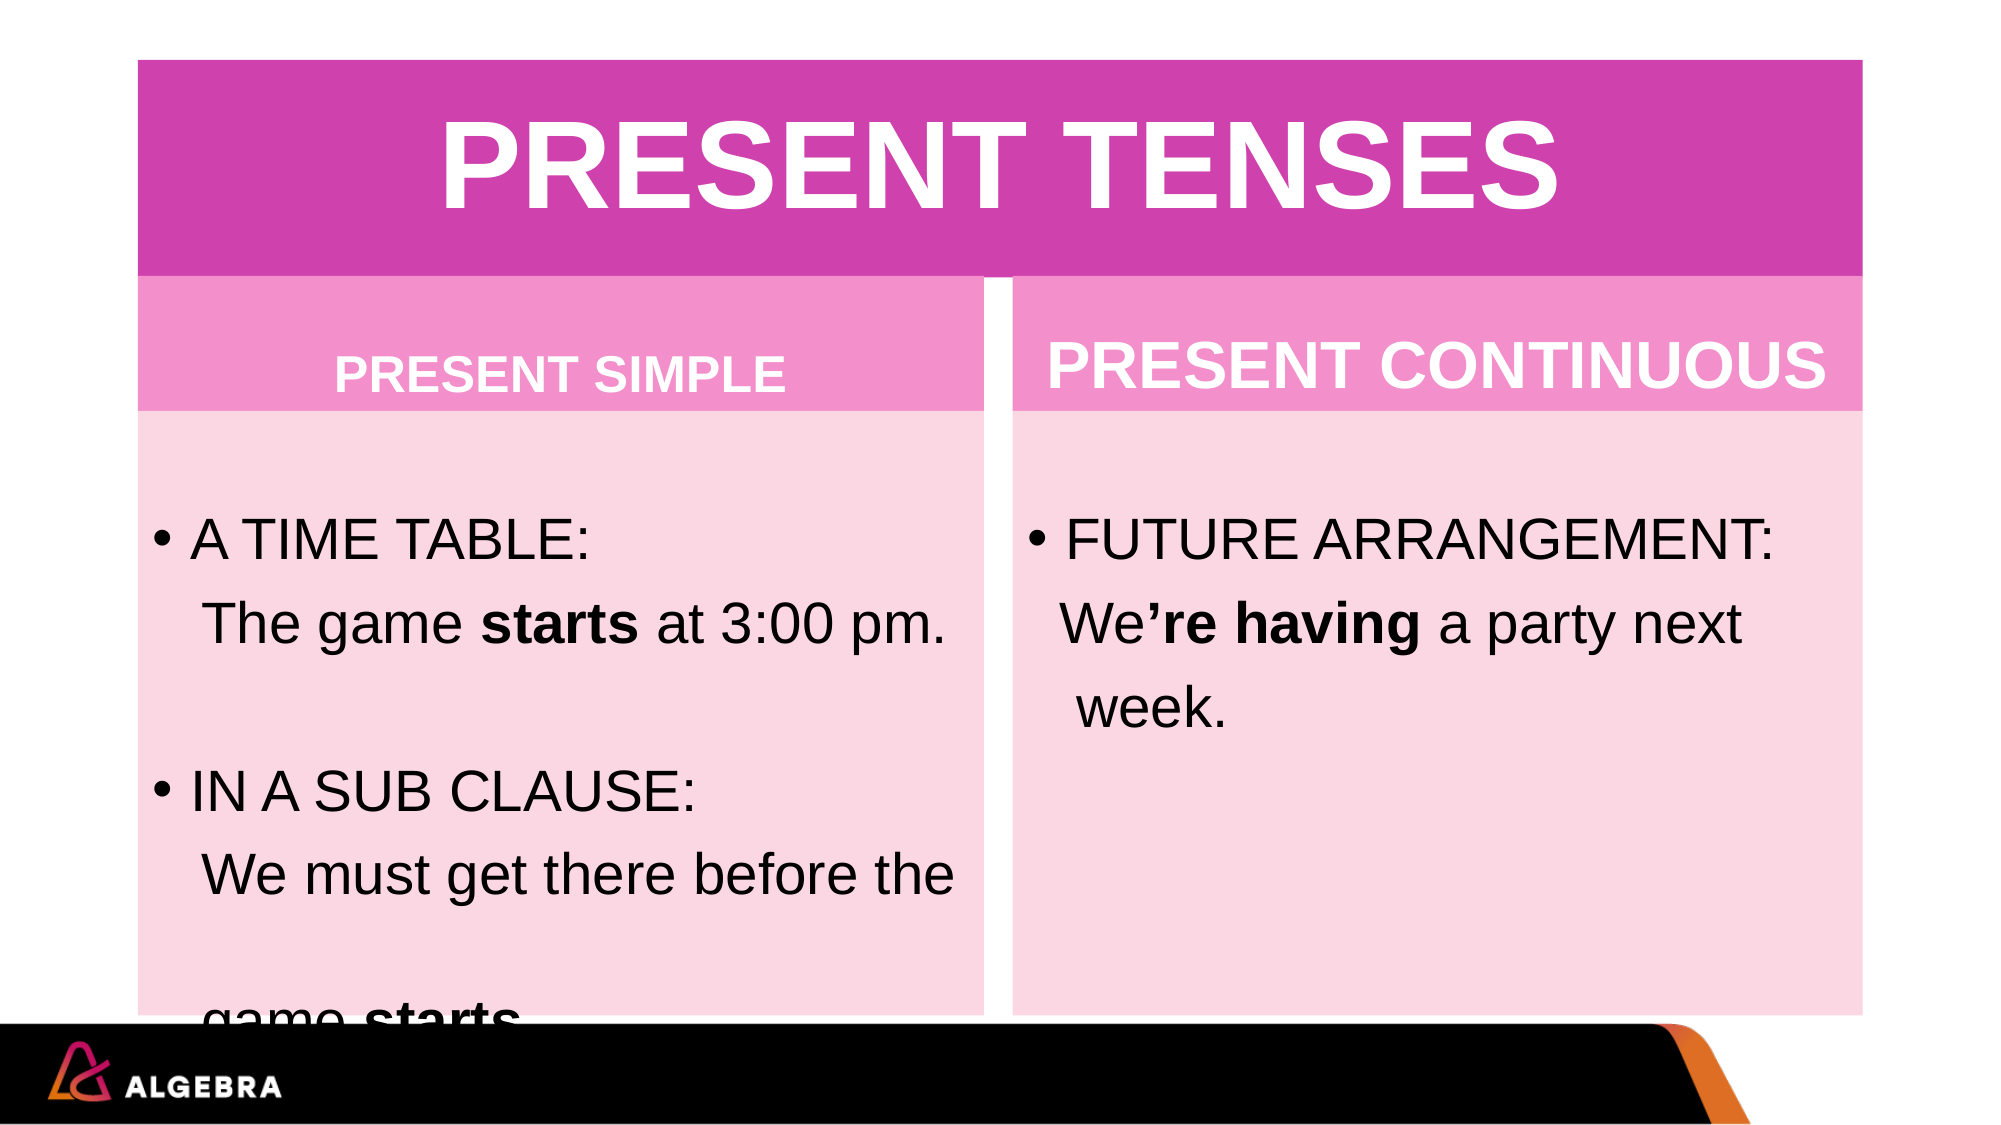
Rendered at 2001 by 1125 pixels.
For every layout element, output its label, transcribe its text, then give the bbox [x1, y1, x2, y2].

picture [0, 1023, 1958, 1125]
title PRESENT TENSES [137, 59, 1863, 278]
list A TIME TABLE: The game starts at 3:00 pm. IN A SUB CLAUSE: We must get there before the game starts. [137, 410, 984, 1016]
list FUTURE ARRANGEMENT: We’re having a party next week. [1012, 410, 1863, 1016]
list PRESENT CONTINUOUS [1012, 275, 1863, 410]
list PRESENT SIMPLE [137, 275, 984, 410]
